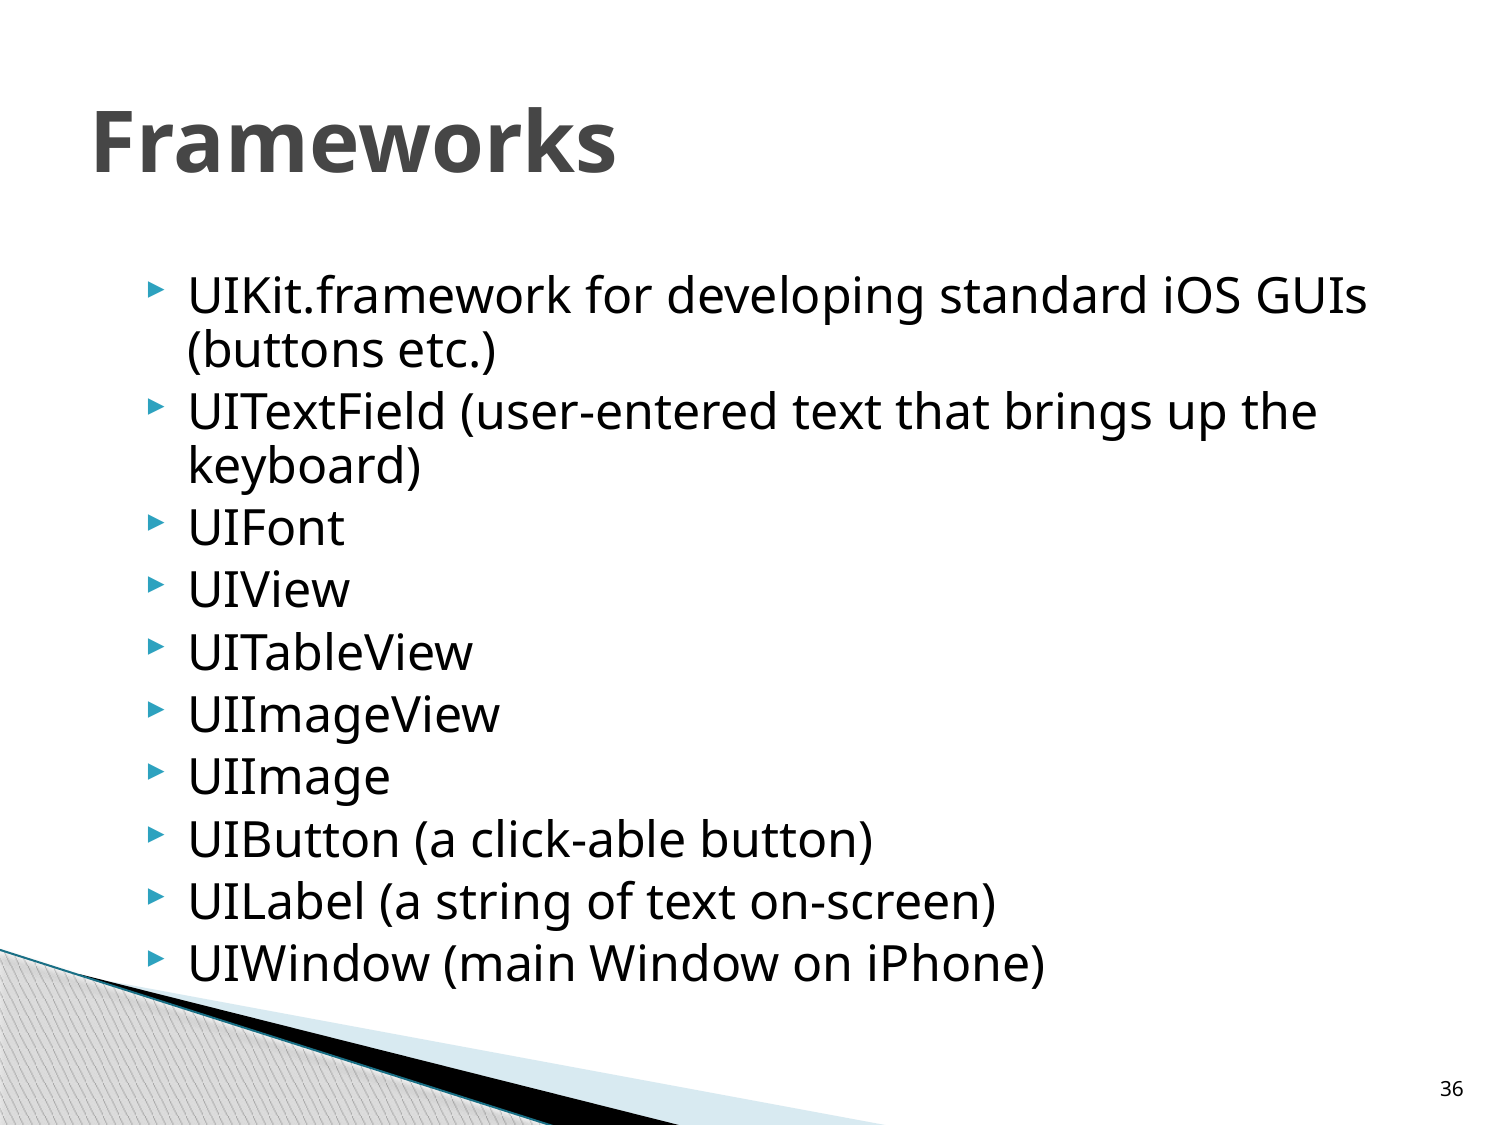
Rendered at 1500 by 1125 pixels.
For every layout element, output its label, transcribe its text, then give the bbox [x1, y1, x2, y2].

title Frameworks [75, 45, 1425, 233]
list UIKit.framework for developing standard iOS GUIs (buttons etc.) UITextField (user-entered text that brings up the keyboard) UIFont UIView UITableView UIImageView UIImage UIButton (a click-able button) UILabel (a string of text on-screen) UIWindow (main Window on iPhone) [112, 262, 1425, 1013]
slide_number 36 [1418, 1051, 1479, 1112]
